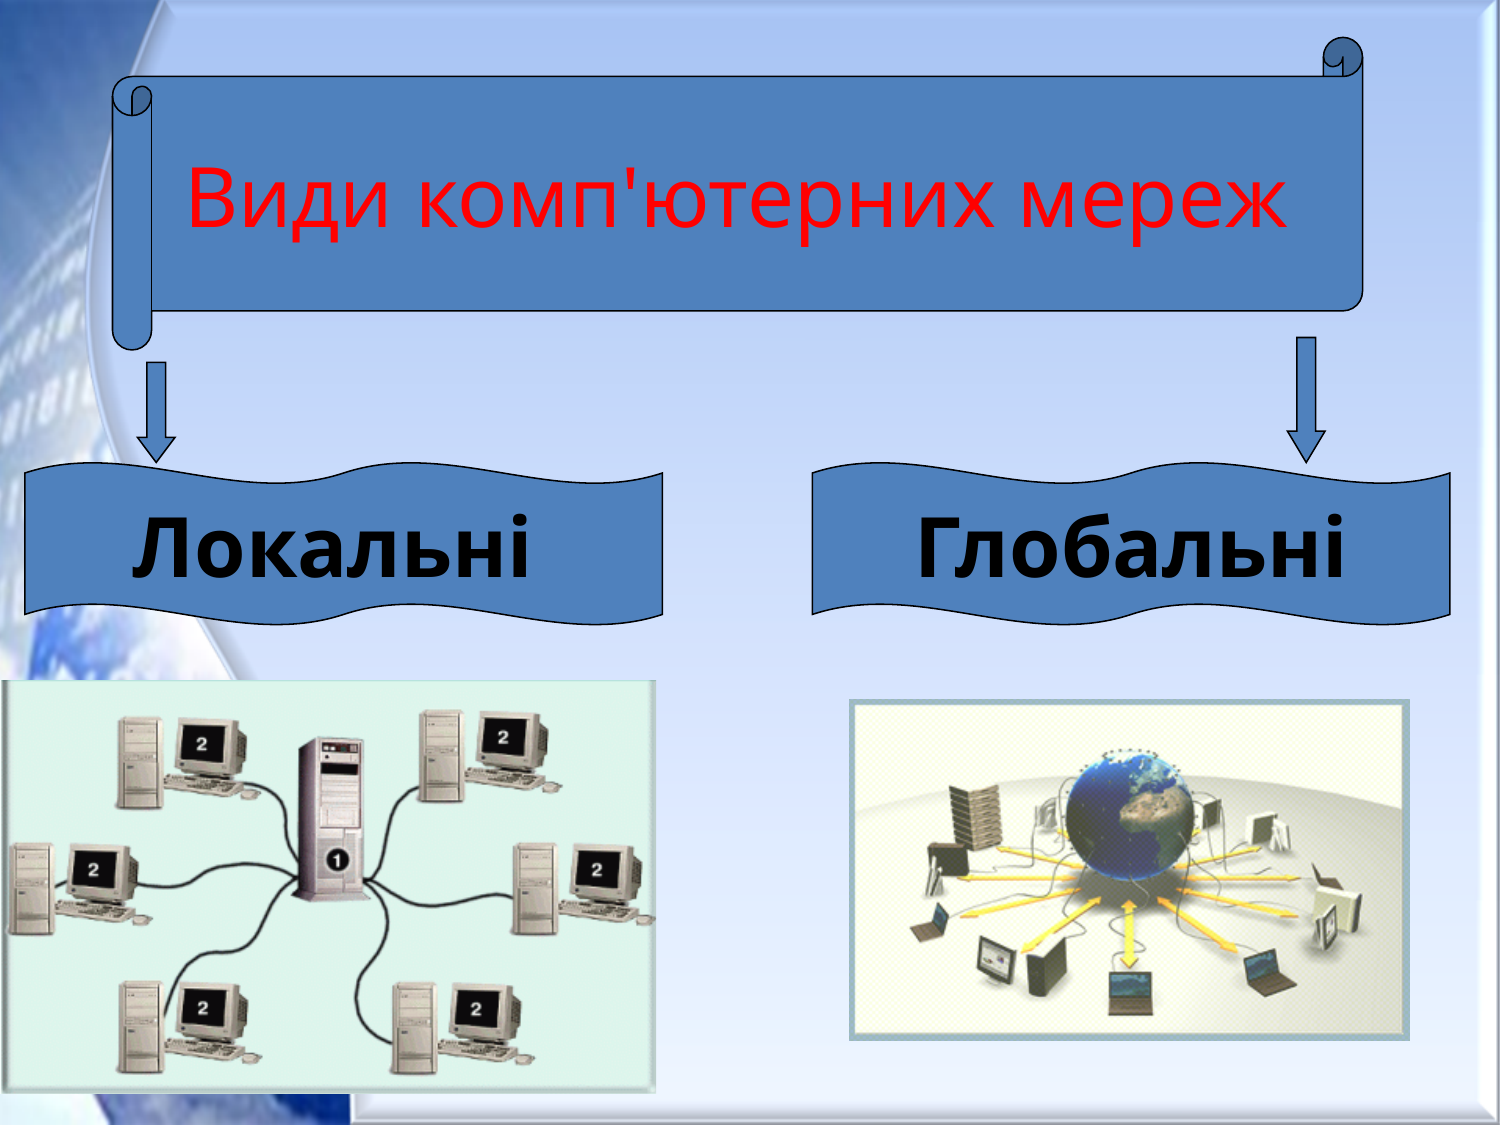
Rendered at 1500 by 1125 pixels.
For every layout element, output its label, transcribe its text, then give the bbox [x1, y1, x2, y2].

text_box Види комп'ютерних мереж [112, 37, 1363, 350]
picture [0, 0, 1500, 1125]
text_box [137, 362, 175, 463]
text_box [1287, 337, 1326, 463]
text_box Локальні [24, 462, 663, 625]
text_box Глобальні [812, 462, 1450, 625]
